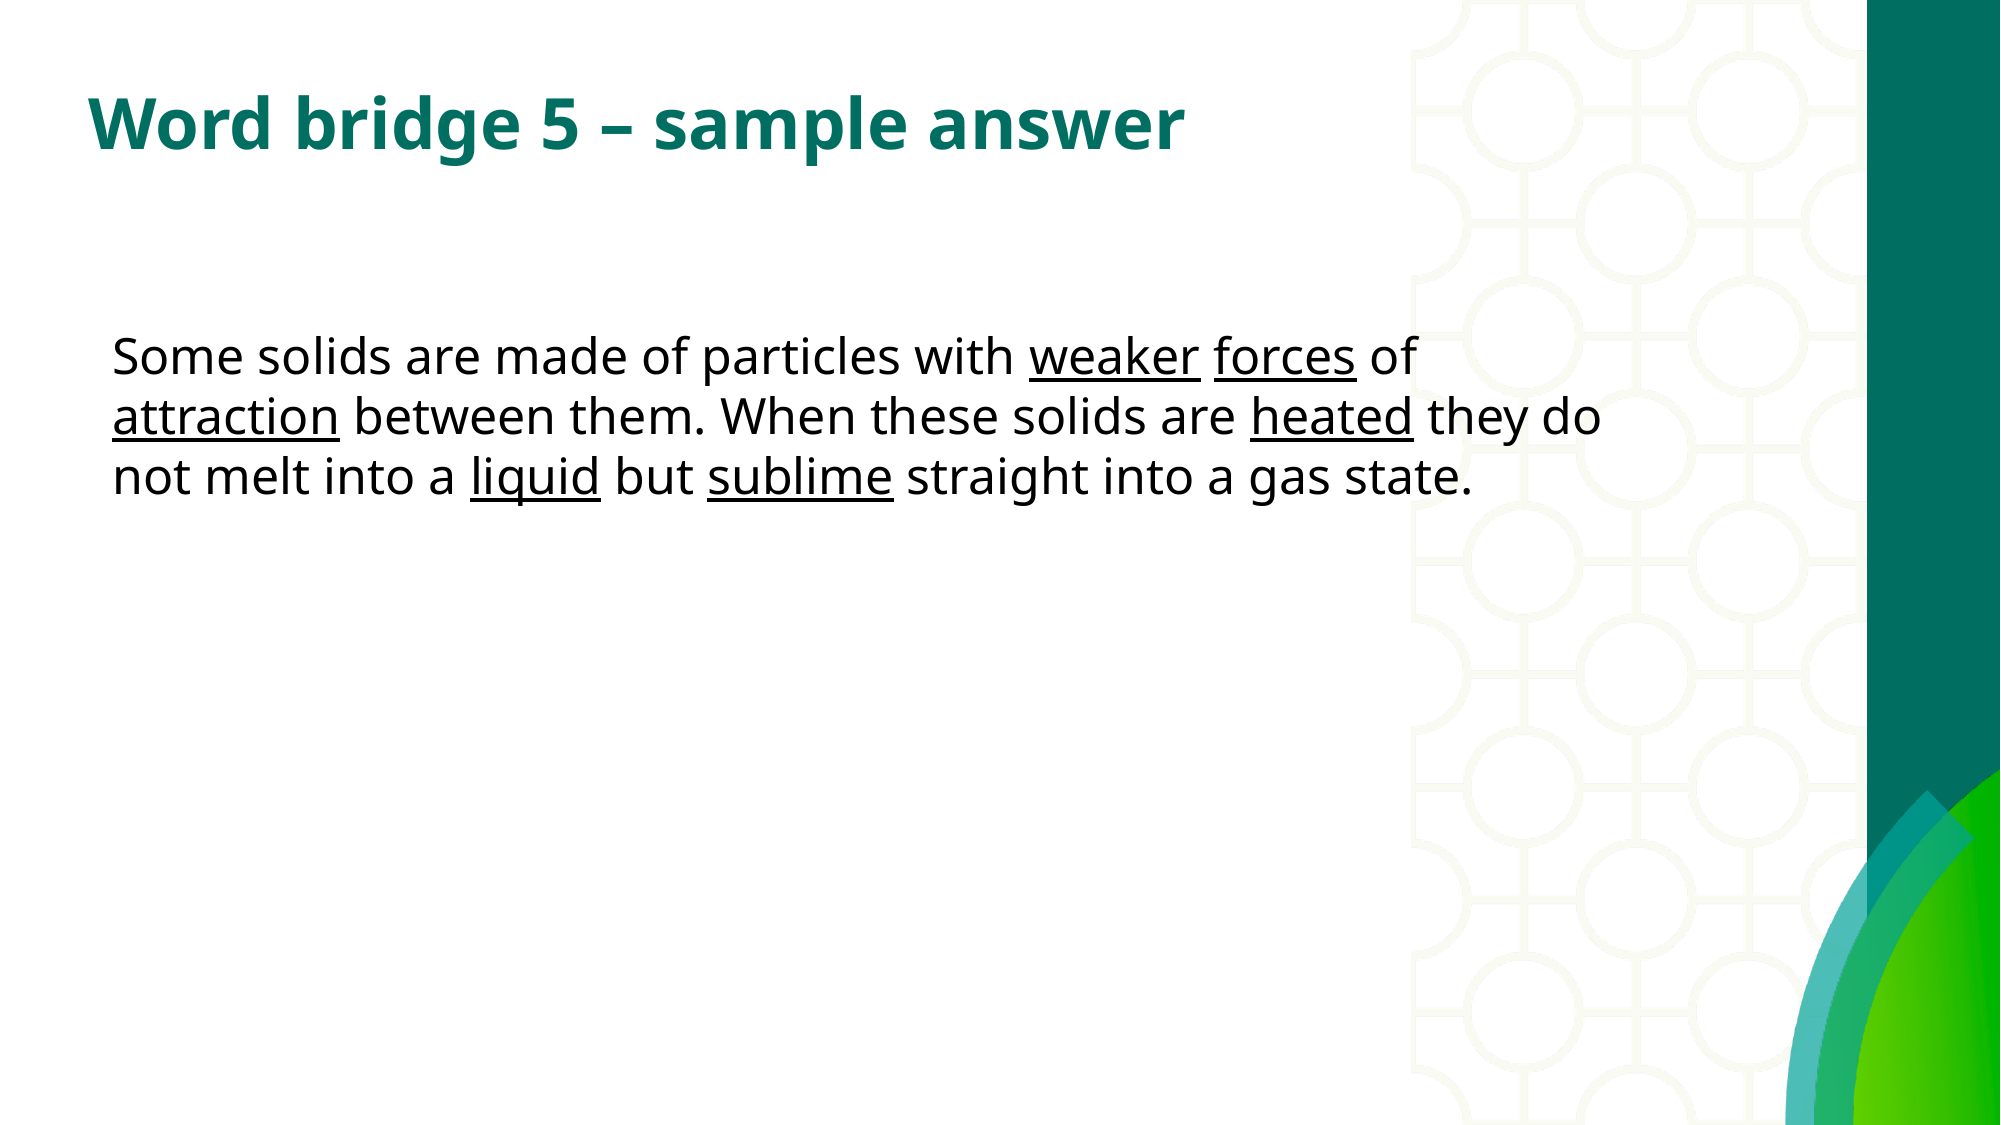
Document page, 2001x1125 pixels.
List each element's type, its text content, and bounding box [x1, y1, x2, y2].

picture [1411, 0, 2001, 1125]
list Some solids are made of particles with weaker forces of attraction between them. When these solids are heated they do not melt into a liquid but sublime straight into a gas state. [112, 324, 1657, 1125]
title Word bridge 5 – sample answer [88, 88, 1743, 161]
